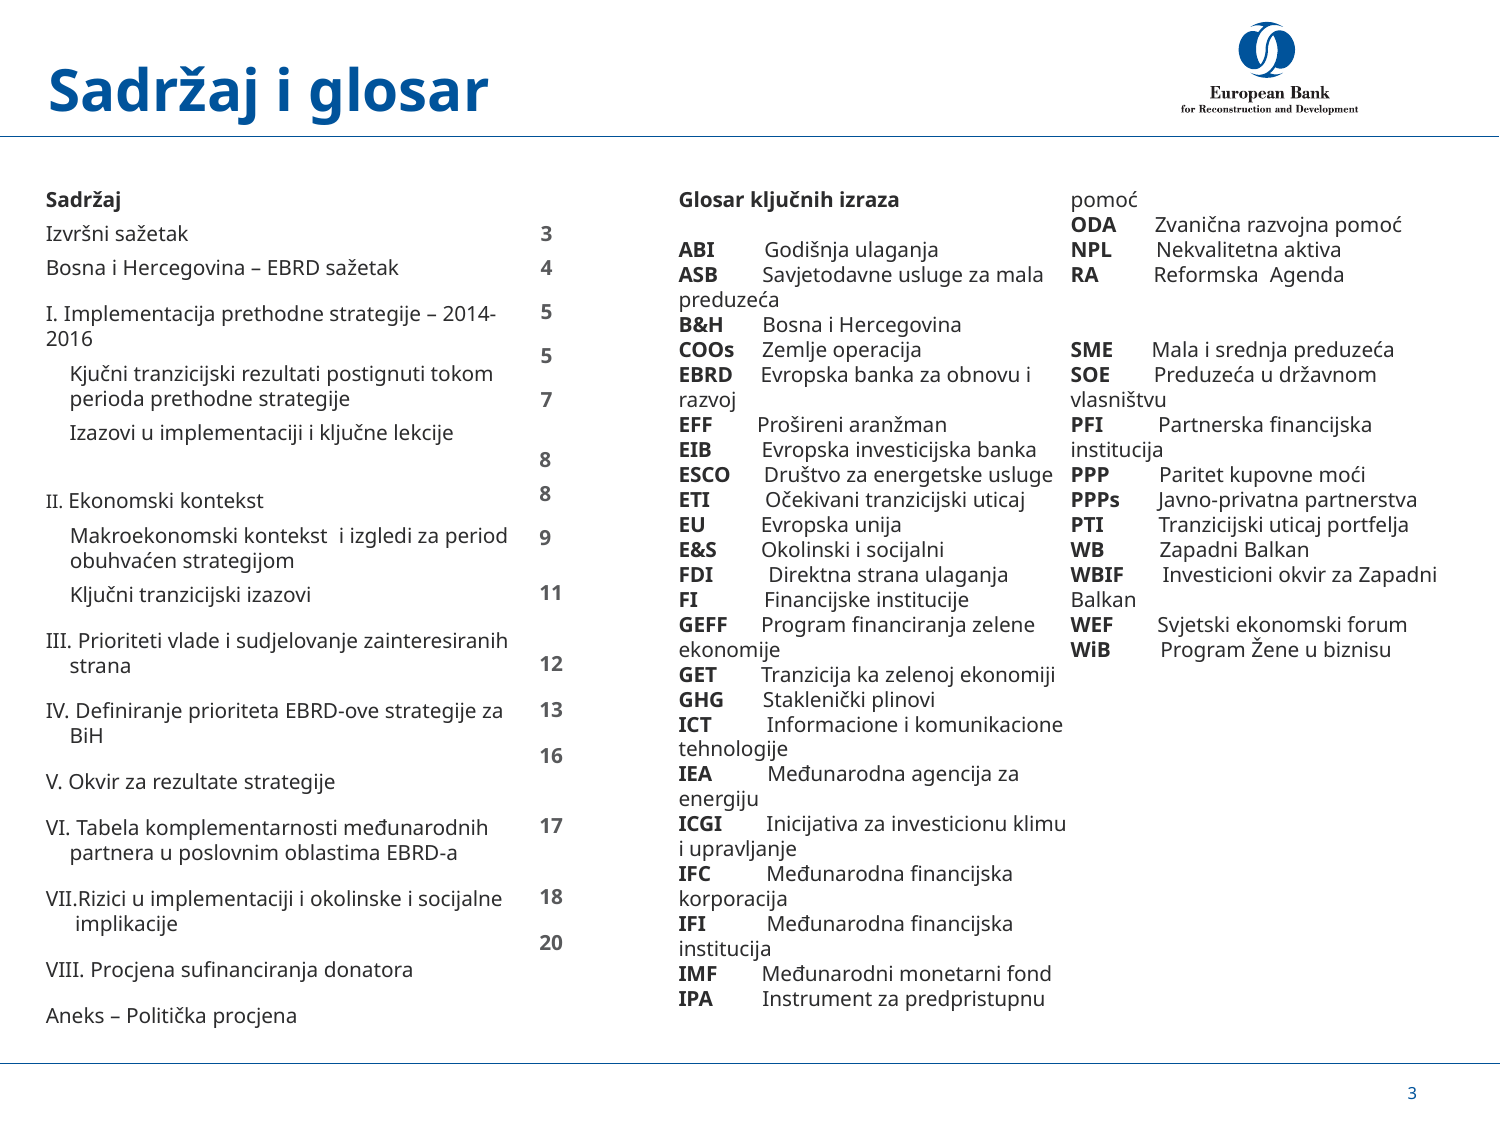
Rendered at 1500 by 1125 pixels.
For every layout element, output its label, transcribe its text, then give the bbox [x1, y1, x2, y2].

text_box 8 8 9 11 12 13 16 17 18 20 [539, 446, 591, 750]
title Sadržaj i glosar [48, 0, 1150, 178]
list Glosar ključnih izraza ABI Godišnja ulaganja ASB Savjetodavne usluge za mala preduzeća B&H Bosna i Hercegovina COOs Zemlje operacija EBRD Evropska banka za obnovu i razvoj EFF Prošireni aranžman EIB Evropska investicijska banka ESCO Društvo za energetske usluge ETI Očekivani tranzicijski uticaj EU Evropska unija E&S Okolinski i socijalni FDI Direktna strana ulaganja FI Financijske institucije GEFF Program financiranja zelene ekonomije GET Tranzicija ka zelenoj ekonomiji GHG Staklenički plinovi ICT Informacione i komunikacione tehnologije IEA Međunarodna agencija za energiju ICGI Inicijativa za investicionu klimu i upravljanje IFC Međunarodna financijska korporacija IFI Međunarodna financijska institucija IMF Međunarodni monetarni fond IPA Instrument za predpristupnu pomoć ODA Zvanična razvojna pomoć NPL Nekvalitetna aktiva RA Reformska Agenda SME Mala i srednja preduzeća SOE Preduzeća u državnom vlasništvu PFI Partnerska financijska institucija PPP Paritet kupovne moći PPPs Javno-privatna partnerstva PTI Tranzicijski uticaj portfelja WB Zapadni Balkan WBIF Investicioni okvir za Zapadni Balkan WEF Svjetski ekonomski forum WiB Program Žene u biznisu [678, 186, 1463, 1013]
slide_number 3 [1358, 1062, 1418, 1125]
list Sadržaj Izvršni sažetak Bosna i Hercegovina – EBRD sažetak I. Implementacija prethodne strategije – 2014-2016 Kjučni tranzicijski rezultati postignuti tokom perioda prethodne strategije Izazovi u implementaciji i ključne lekcije II. Ekonomski kontekst Makroekonomski kontekst i izgledi za period obuhvaćen strategijom Ključni tranzicijski izazovi III. Prioriteti vlade i sudjelovanje zainteresiranih strana IV. Definiranje prioriteta EBRD-ove strategije za BiH V. Okvir za rezultate strategije VI. Tabela komplementarnosti međunarodnih partnera u poslovnim oblastima EBRD-a VII.Rizici u implementaciji i okolinske i socijalne implikacije VIII. Procjena sufinanciranja donatora Aneks – Politička procjena [45, 186, 515, 856]
text_box 3 4 5 5 7 [540, 186, 592, 450]
